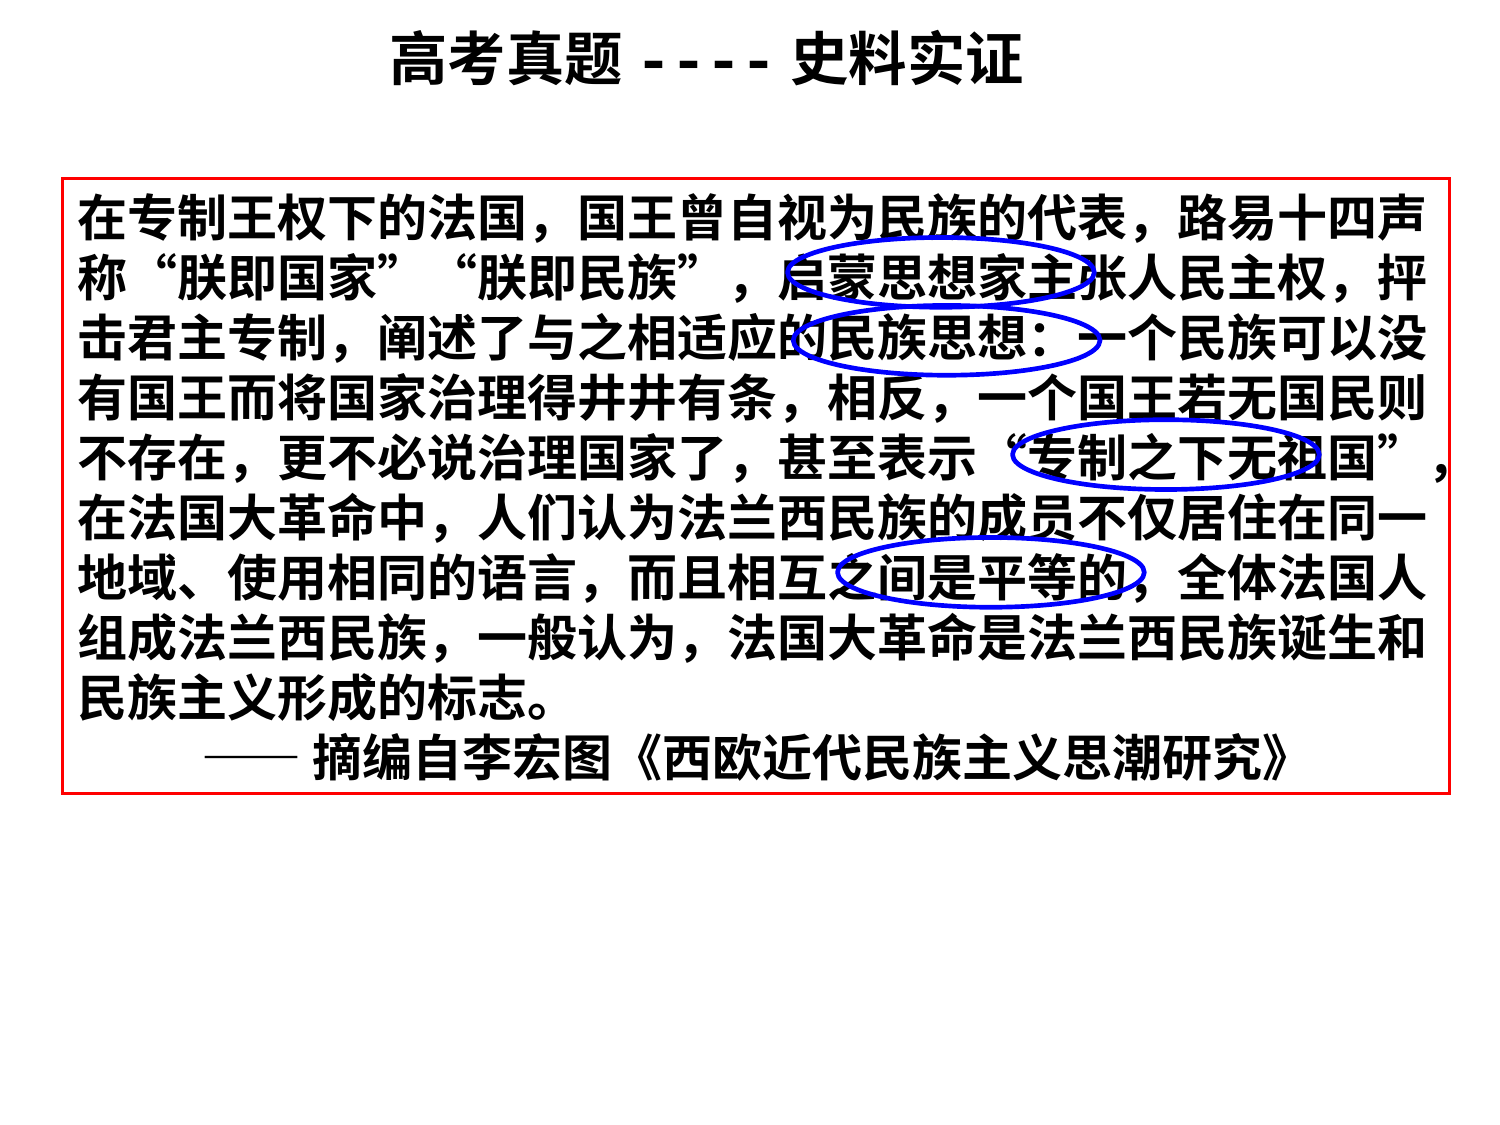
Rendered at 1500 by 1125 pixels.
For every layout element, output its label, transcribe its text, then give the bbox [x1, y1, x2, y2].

text_box [791, 303, 1103, 378]
text_box [785, 235, 1097, 307]
text_box 高考真题----史料实证 [374, 14, 1085, 100]
text_box [1010, 417, 1322, 492]
text_box [835, 535, 1147, 610]
text_box 在专制王权下的法国，国王曾自视为民族的代表，路易十四声称“朕即国家”“朕即民族”，启蒙思想家主张人民主权，抨击君主专制，阐述了与之相适应的民族思想：一个民族可以没有国王而将国家治理得井井有条，相反，一个国王若无国民则不存在，更不必说治理国家了，甚至表示“专制之下无祖国”，在法国大革命中，人们认为法兰西民族的成员不仅居住在同一地域、使用相同的语言，而且相互之间是平等的，全体法国人组成法兰西民族，一般认为，法国大革命是法兰西民族诞生和民族主义形成的标志。 ——摘编自李宏图《西欧近代民族主义思潮研究》 [62, 178, 1450, 794]
